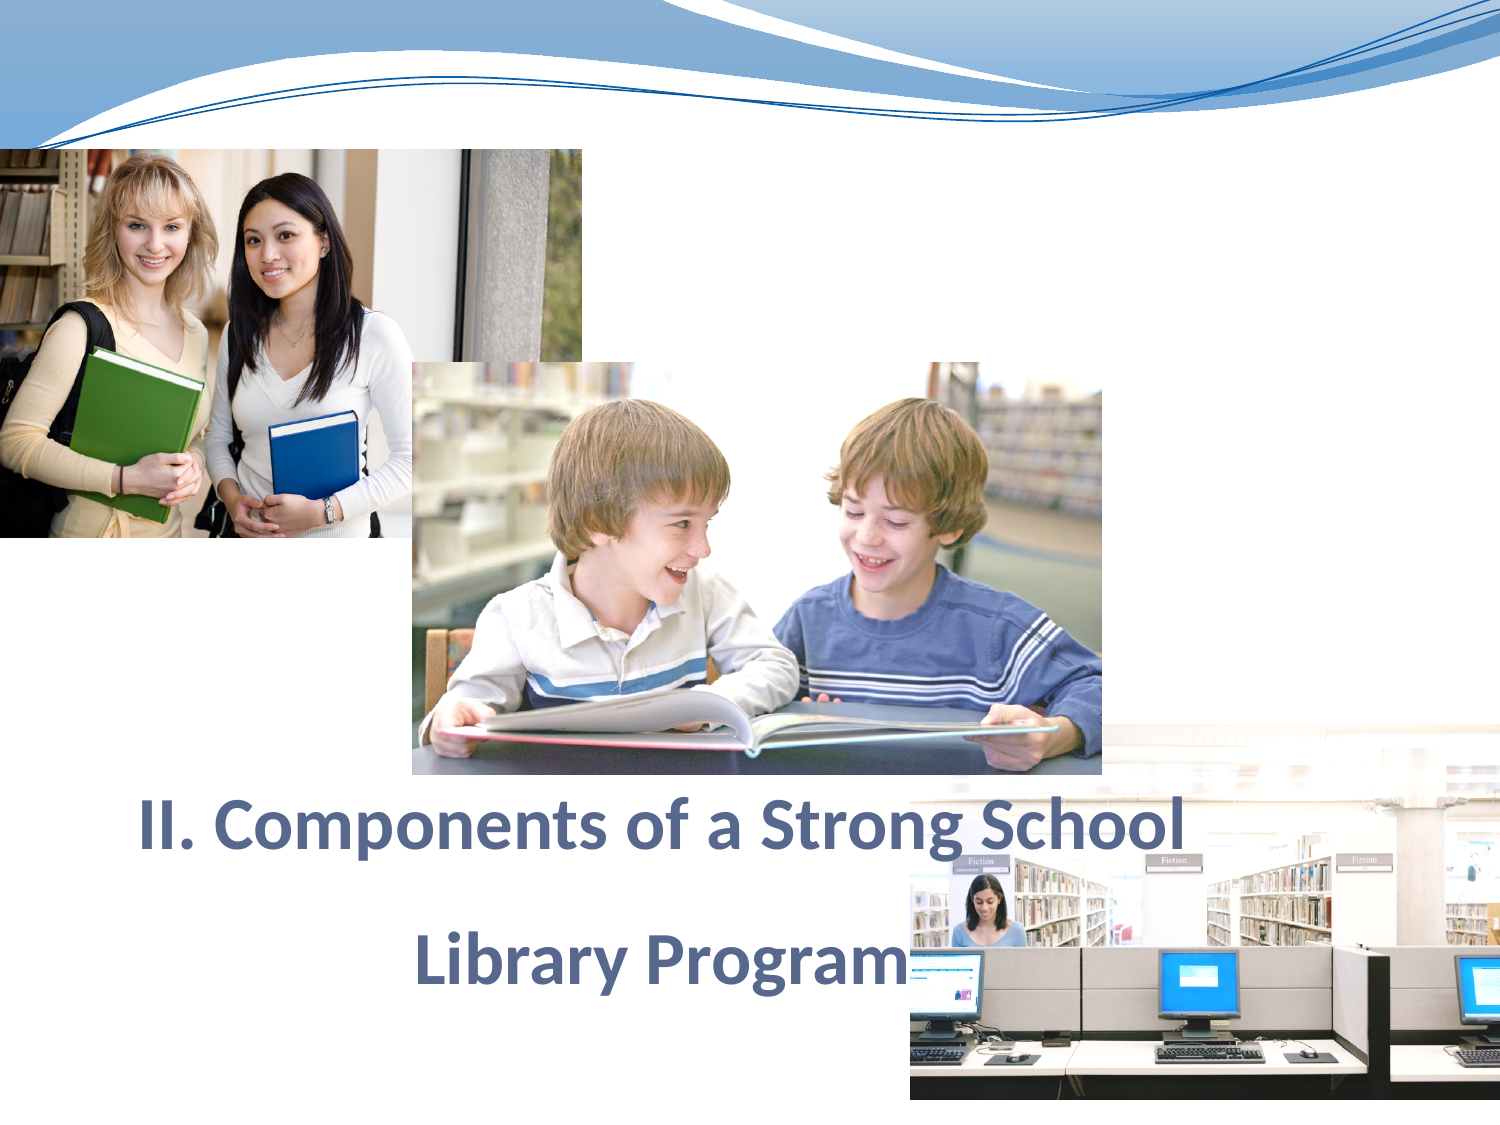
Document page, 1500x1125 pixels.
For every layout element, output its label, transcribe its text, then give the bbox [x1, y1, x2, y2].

title II. Components of a Strong School Library Program [0, 824, 904, 1001]
picture [910, 724, 1500, 1101]
picture [0, 149, 1102, 776]
